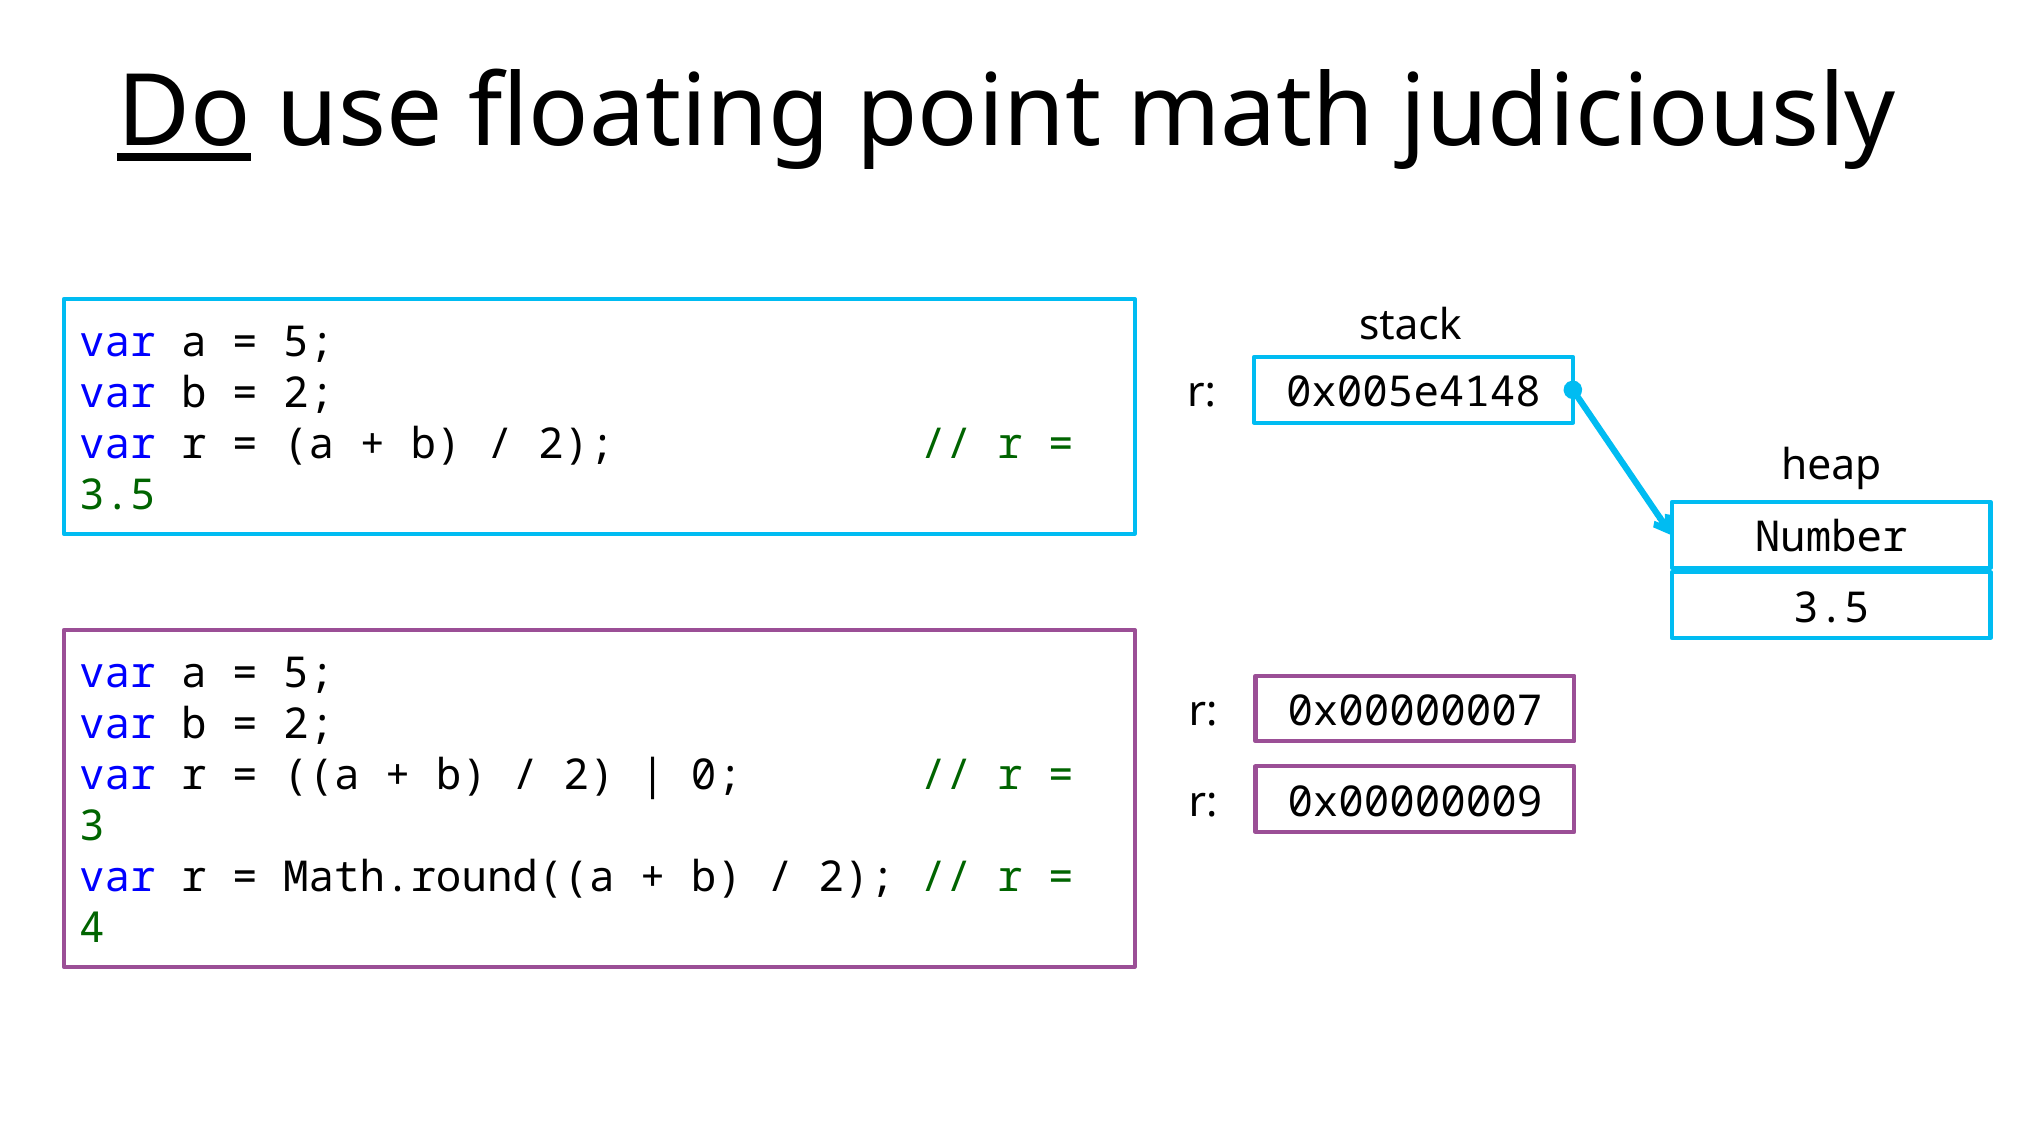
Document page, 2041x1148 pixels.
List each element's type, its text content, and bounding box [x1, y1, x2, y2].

text_box var a = 5; var b = 2; var r = ((a + b) / 2) | 0; // r = 3 var r = Math.round((a + b) / 2); // r = 4 [62, 628, 1137, 969]
text_box Number [1670, 500, 1993, 570]
text_box 0x005e4148 [1252, 355, 1575, 425]
text_box r: [1173, 675, 1233, 742]
text_box heap [1719, 429, 1943, 496]
text_box 0x00000009 [1253, 764, 1576, 834]
text_box r: [1173, 766, 1233, 833]
text_box r: [1172, 356, 1231, 423]
text_box 3.5 [1670, 570, 1993, 640]
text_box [1572, 390, 1673, 536]
text_box var a = 5; var b = 2; var r = (a + b) / 2); // r = 3.5 [62, 297, 1137, 536]
title Do use floating point math judiciously [87, 38, 1953, 164]
text_box stack [1298, 289, 1522, 355]
text_box 0x00000007 [1253, 674, 1576, 743]
